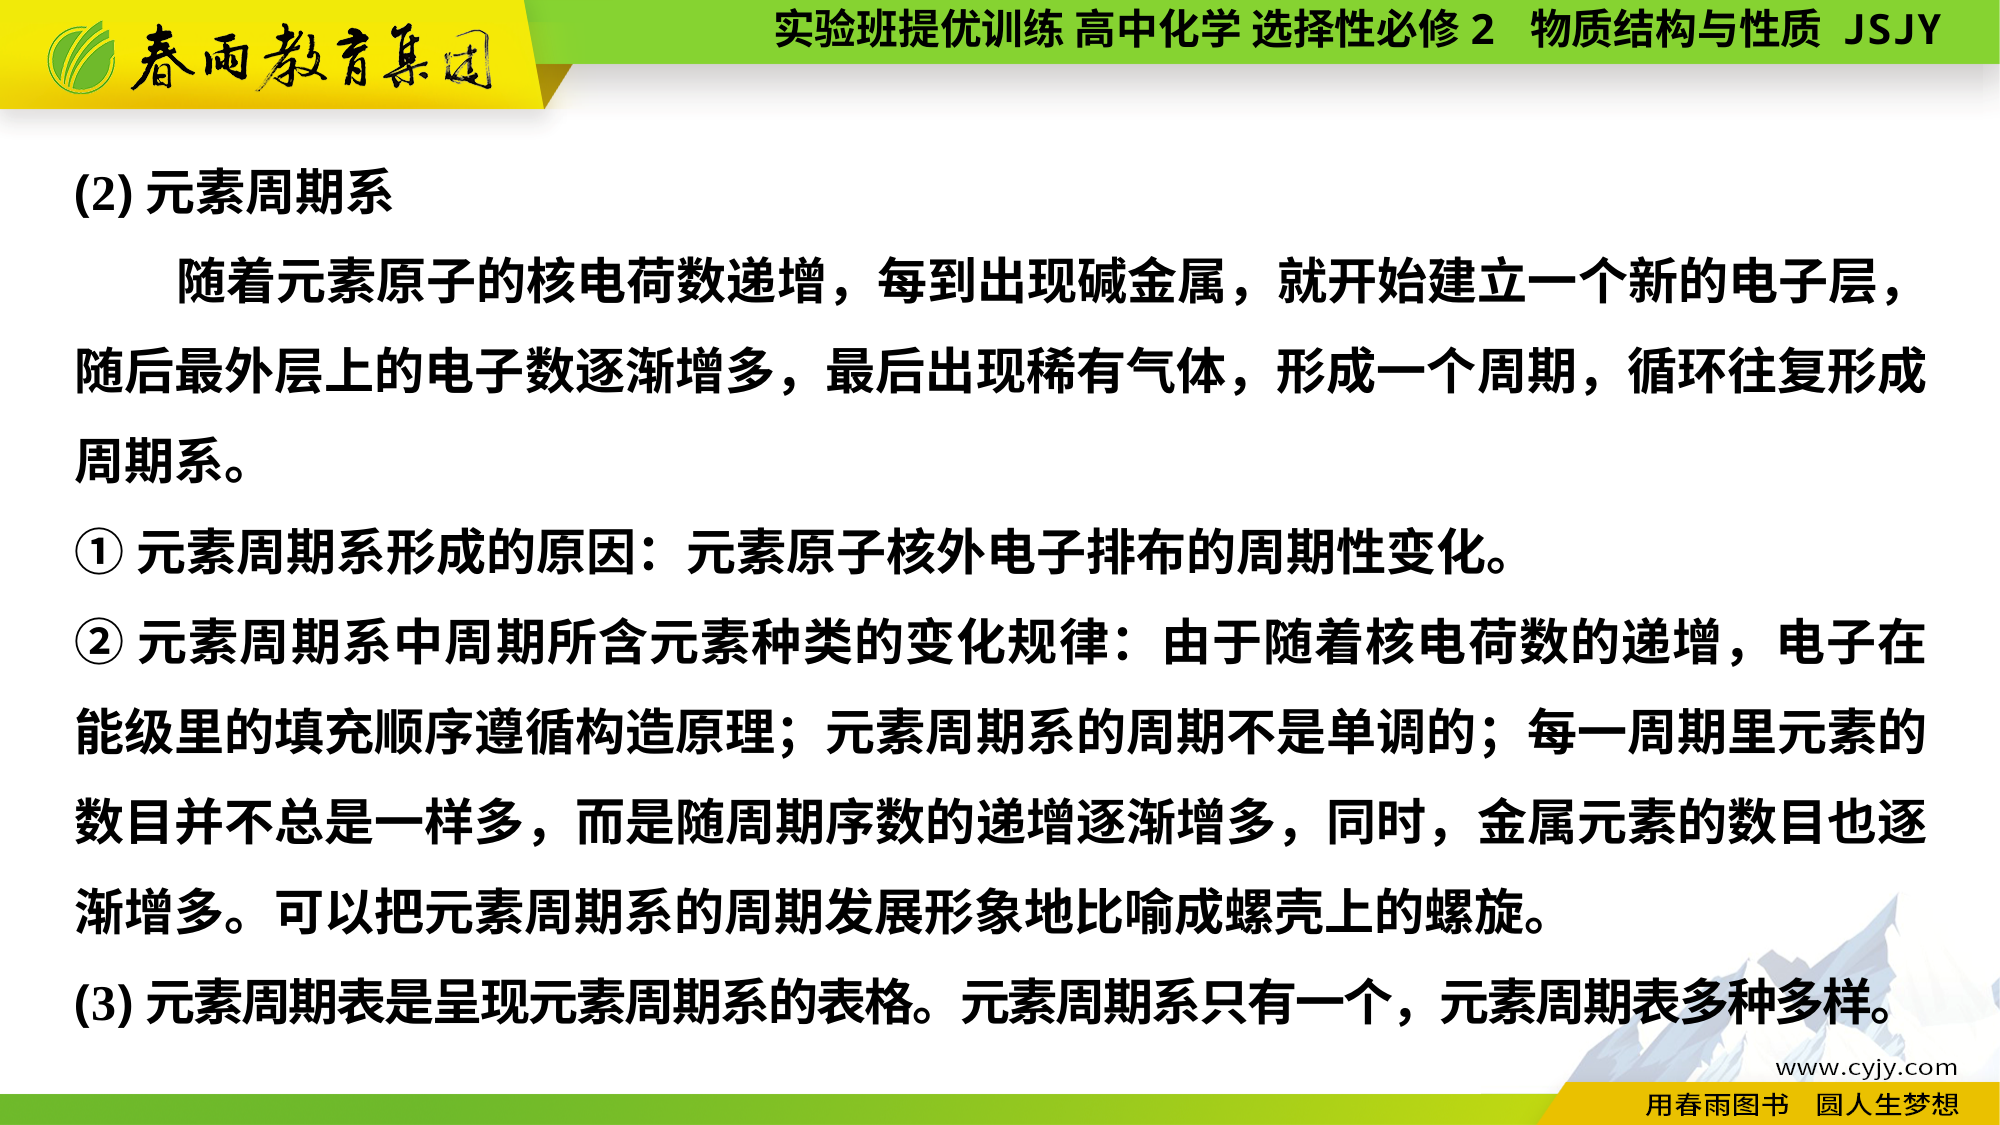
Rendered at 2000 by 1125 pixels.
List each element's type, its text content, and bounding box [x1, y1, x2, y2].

list (2)元素周期系 随着元素原子的核电荷数递增，每到出现碱金属，就开始建立一个新的电子层，随后最外层上的电子数逐渐增多，最后出现稀有气体，形成一个周期，循环往复形成周期系。 ①元素周期系形成的原因：元素原子核外电子排布的周期性变化。 ②元素周期系中周期所含元素种类的变化规律：由于随着核电荷数的递增，电子在能级里的填充顺序遵循构造原理；元素周期系的周期不是单调的；每一周期里元素的数目并不总是一样多，而是随周期序数的递增逐渐增多，同时，金属元素的数目也逐渐增多。可以把元素周期系的周期发展形象地比喻成螺壳上的螺旋。 (3)元素周期表是呈现元素周期系的表格。元素周期系只有一个，元素周期表多种多样。 [59, 122, 1944, 1047]
picture [0, 0, 2000, 1125]
